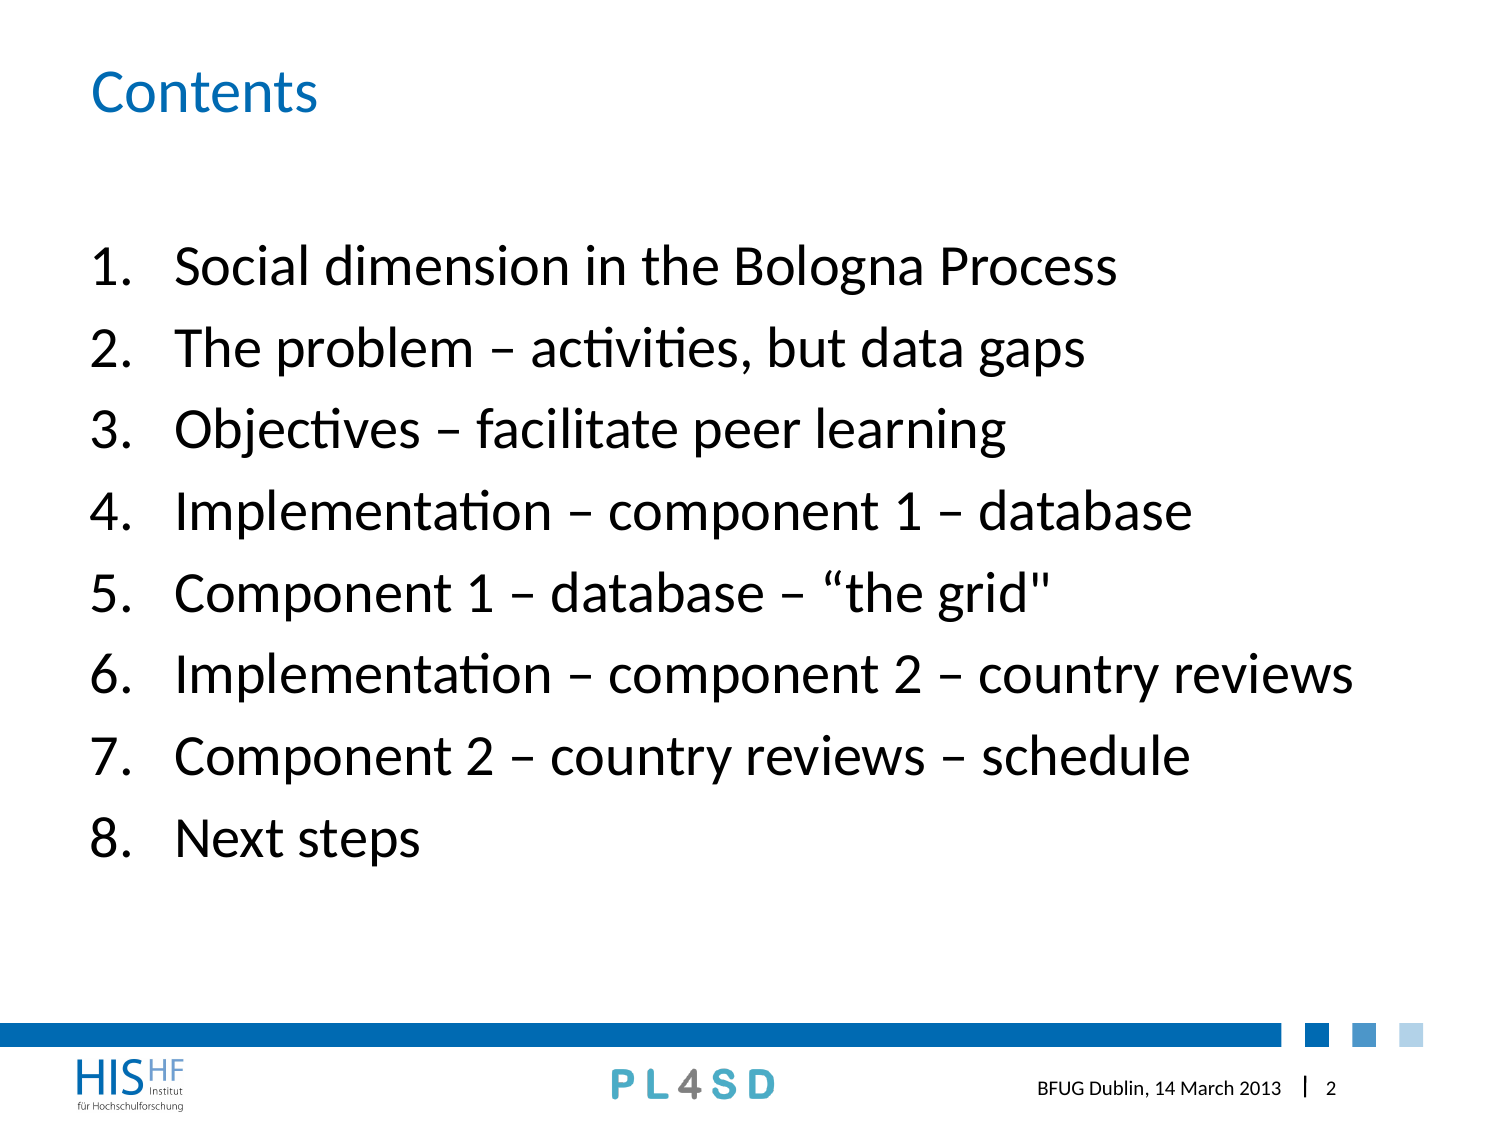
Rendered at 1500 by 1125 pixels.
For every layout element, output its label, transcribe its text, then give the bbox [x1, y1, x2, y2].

title Contents [76, 42, 1427, 231]
list Social dimension in the Bologna Process The problem – activities, but data gaps Objectives – facilitate peer learning Implementation – component 1 – database Component 1 – database – “the grid" Implementation – component 2 – country reviews Component 2 – country reviews – schedule Next steps [75, 219, 1425, 963]
picture [76, 1058, 184, 1113]
picture [584, 1046, 810, 1125]
